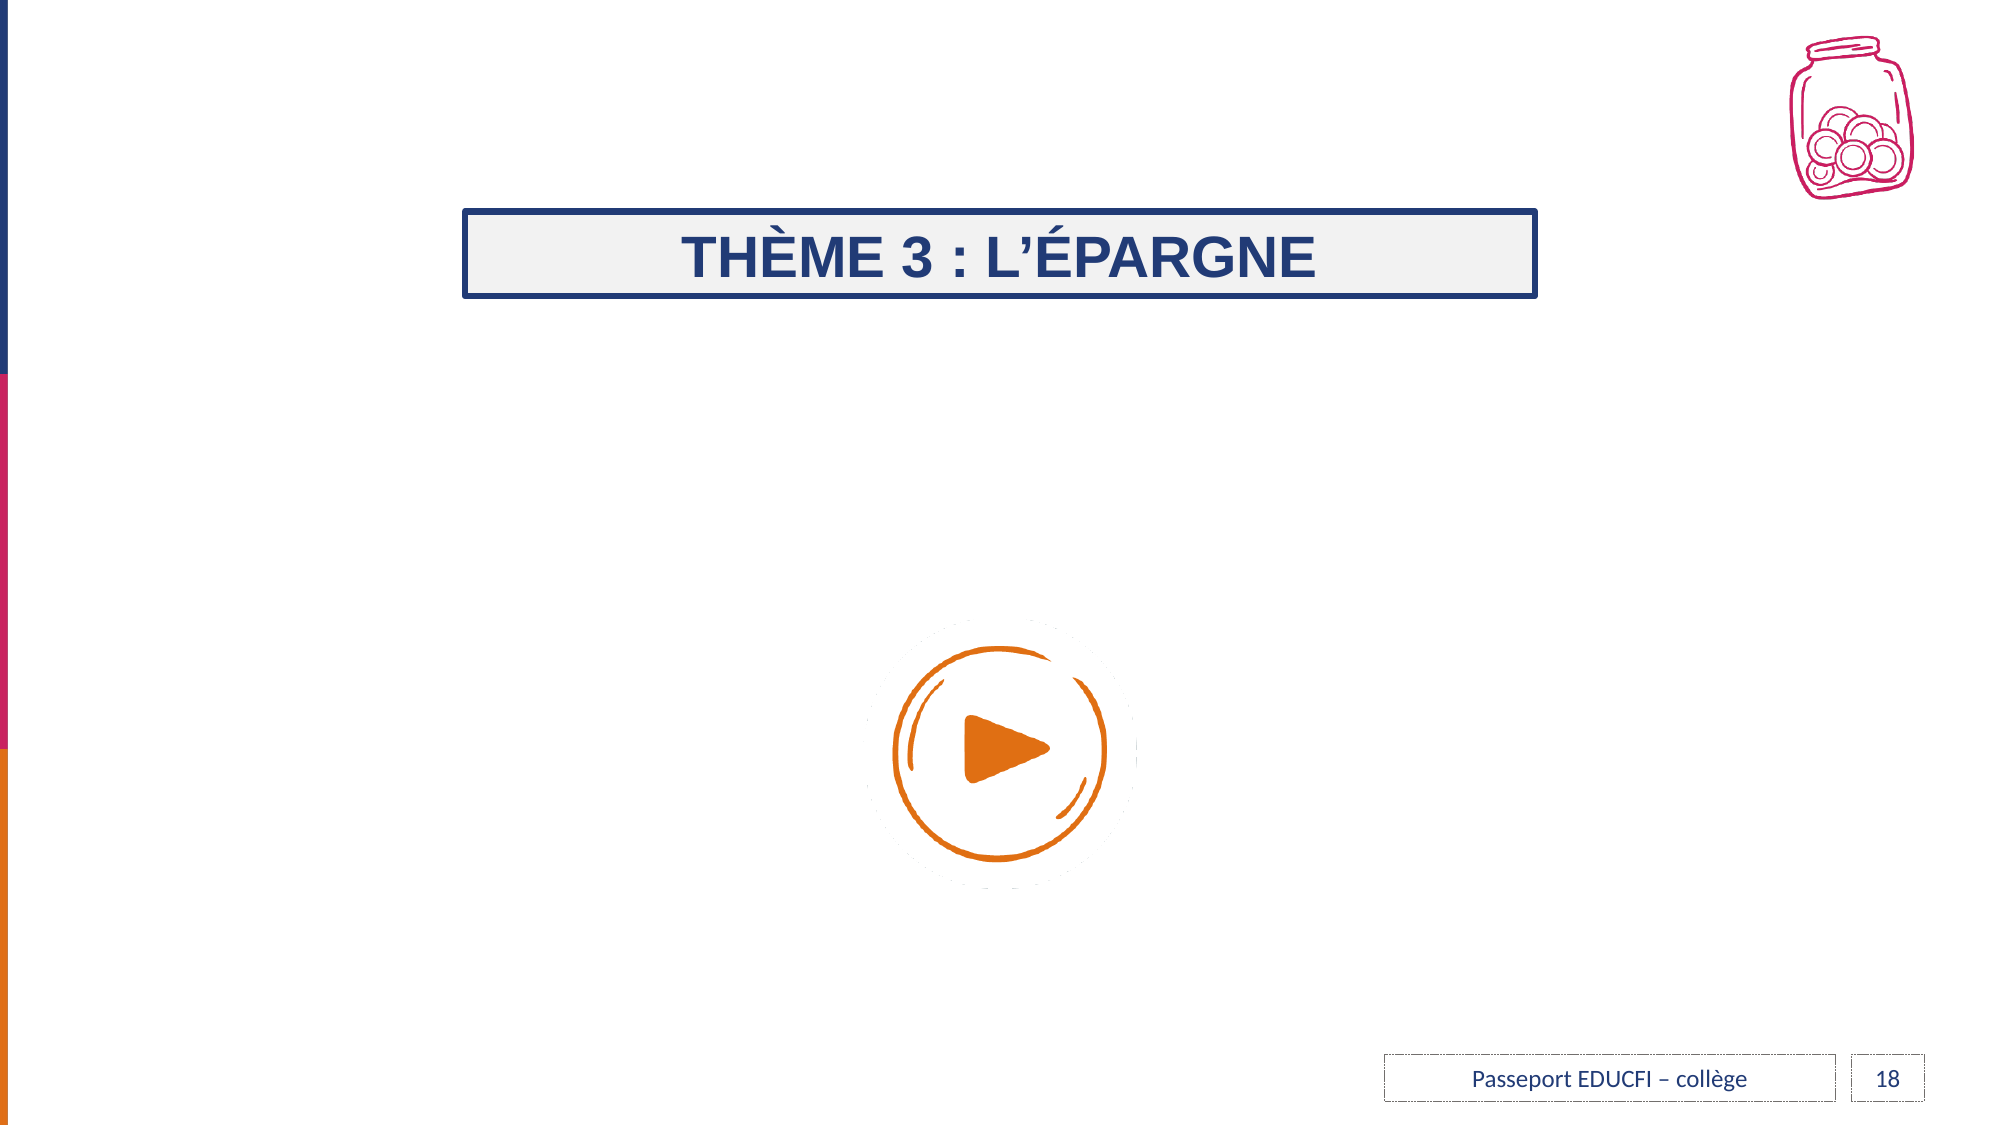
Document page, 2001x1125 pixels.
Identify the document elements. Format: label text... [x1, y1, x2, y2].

text_box THÈME 3 : L’ÉPARGNE [465, 211, 1535, 297]
picture [1767, 33, 1936, 202]
slide_number 18 [1851, 1054, 1925, 1102]
picture [0, 0, 8, 1125]
footer Passeport EDUCFI – collège [1384, 1054, 1836, 1102]
picture [863, 616, 1137, 889]
